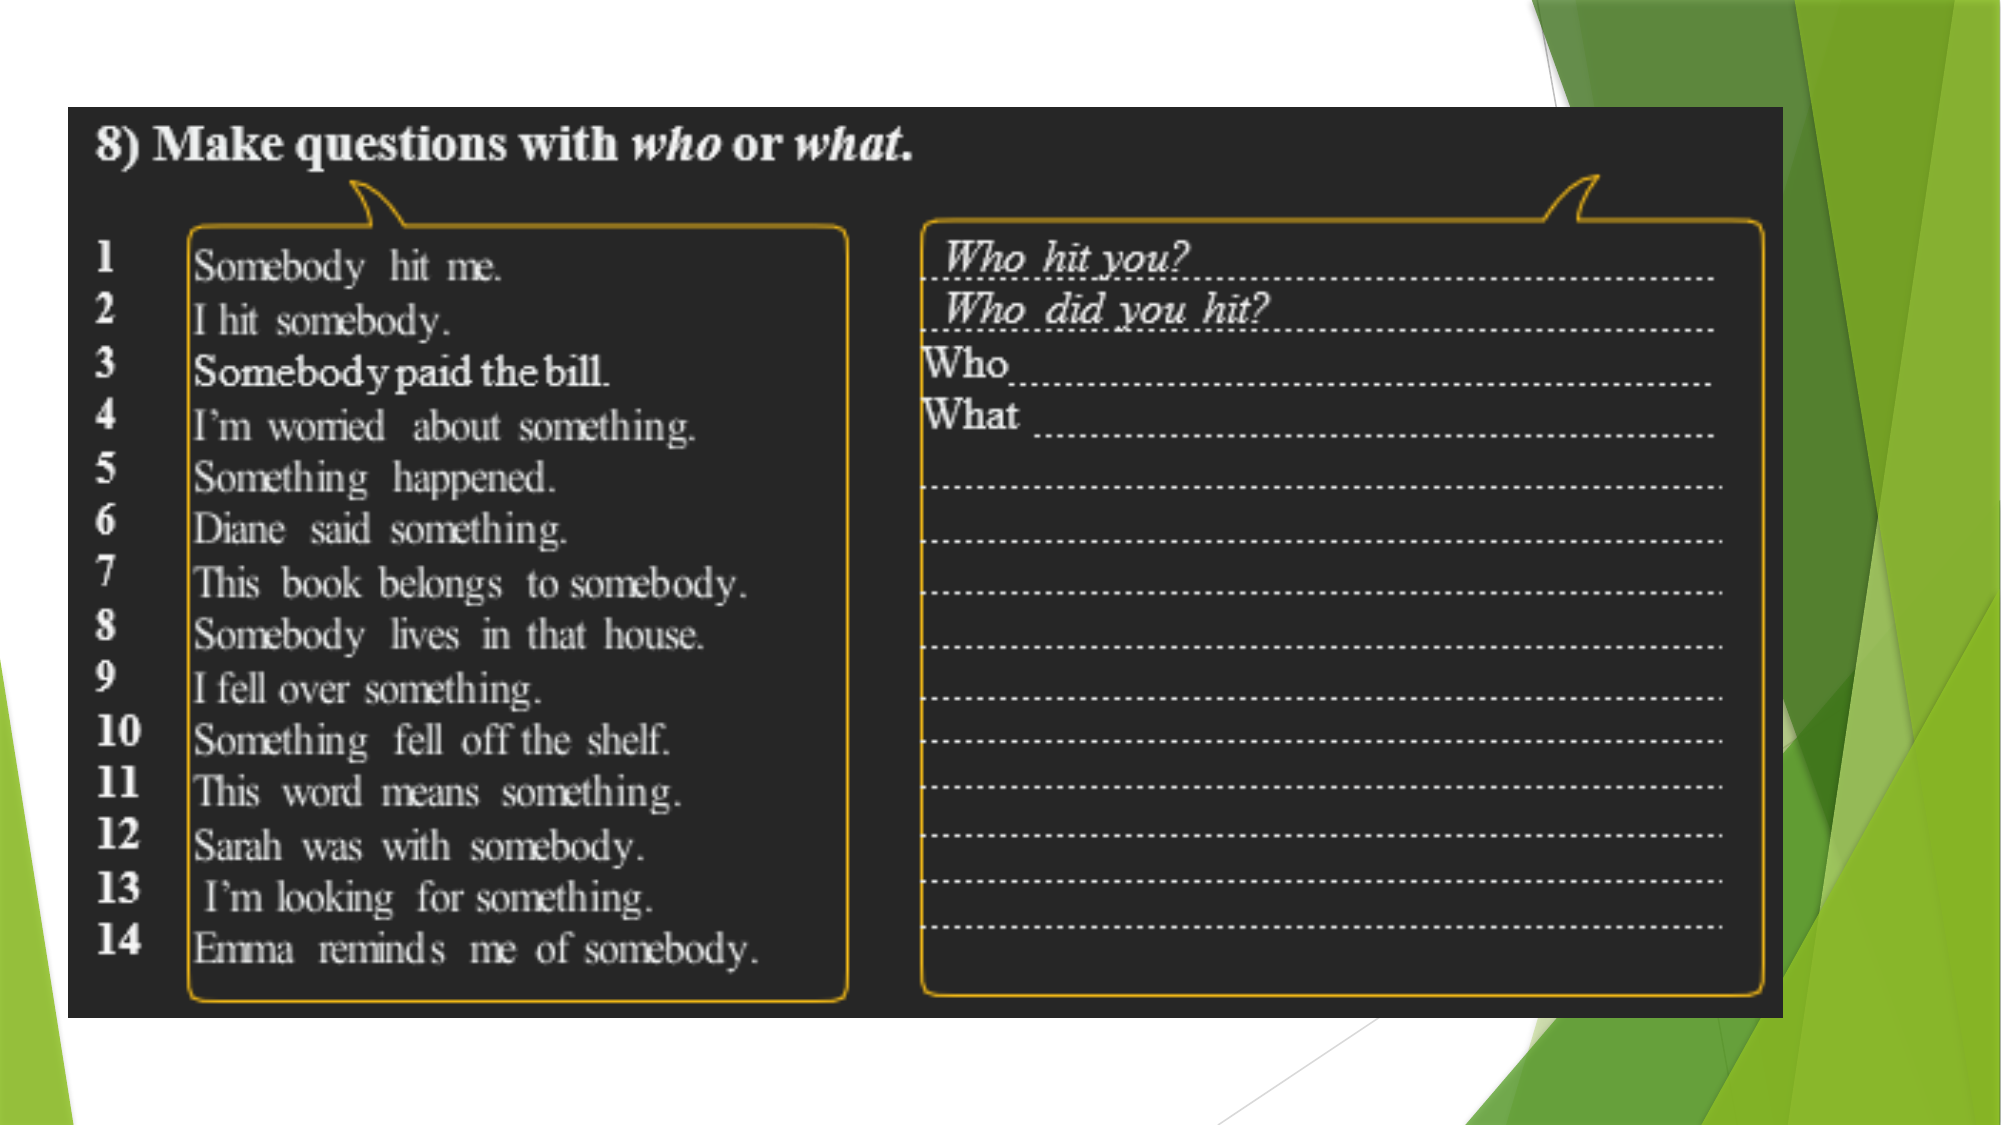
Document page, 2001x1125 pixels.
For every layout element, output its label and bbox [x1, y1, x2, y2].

picture [67, 106, 1784, 1018]
